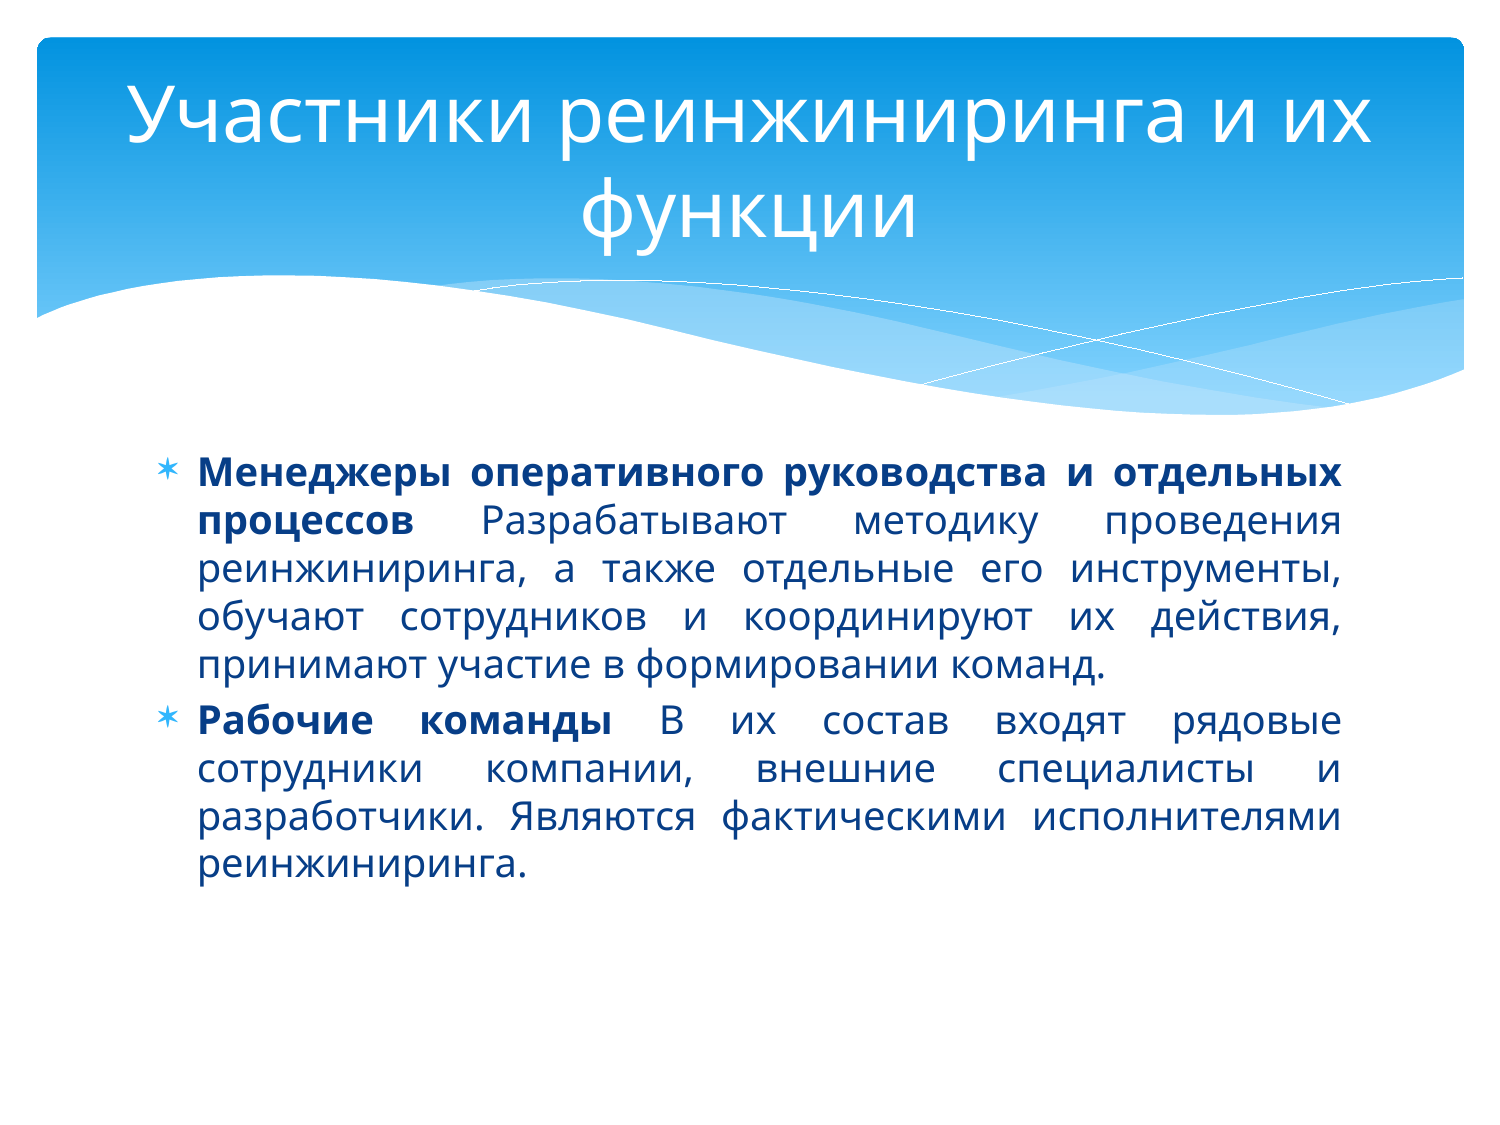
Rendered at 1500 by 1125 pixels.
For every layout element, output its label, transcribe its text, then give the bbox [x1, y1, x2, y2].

list Менеджеры оперативного руководства и отдельных процессов Разрабатывают методику проведения реинжиниринга, а также отдельные его инструменты, обучают сотрудников и координируют их действия, принимают участие в формировании команд. Рабочие команды В их состав входят рядовые сотрудники компании, внешние специалисты и разработчики. Являются фактическими исполнителями реинжиниринга. [143, 438, 1359, 1005]
title Участники реинжиниринга и их функции [75, 55, 1425, 261]
